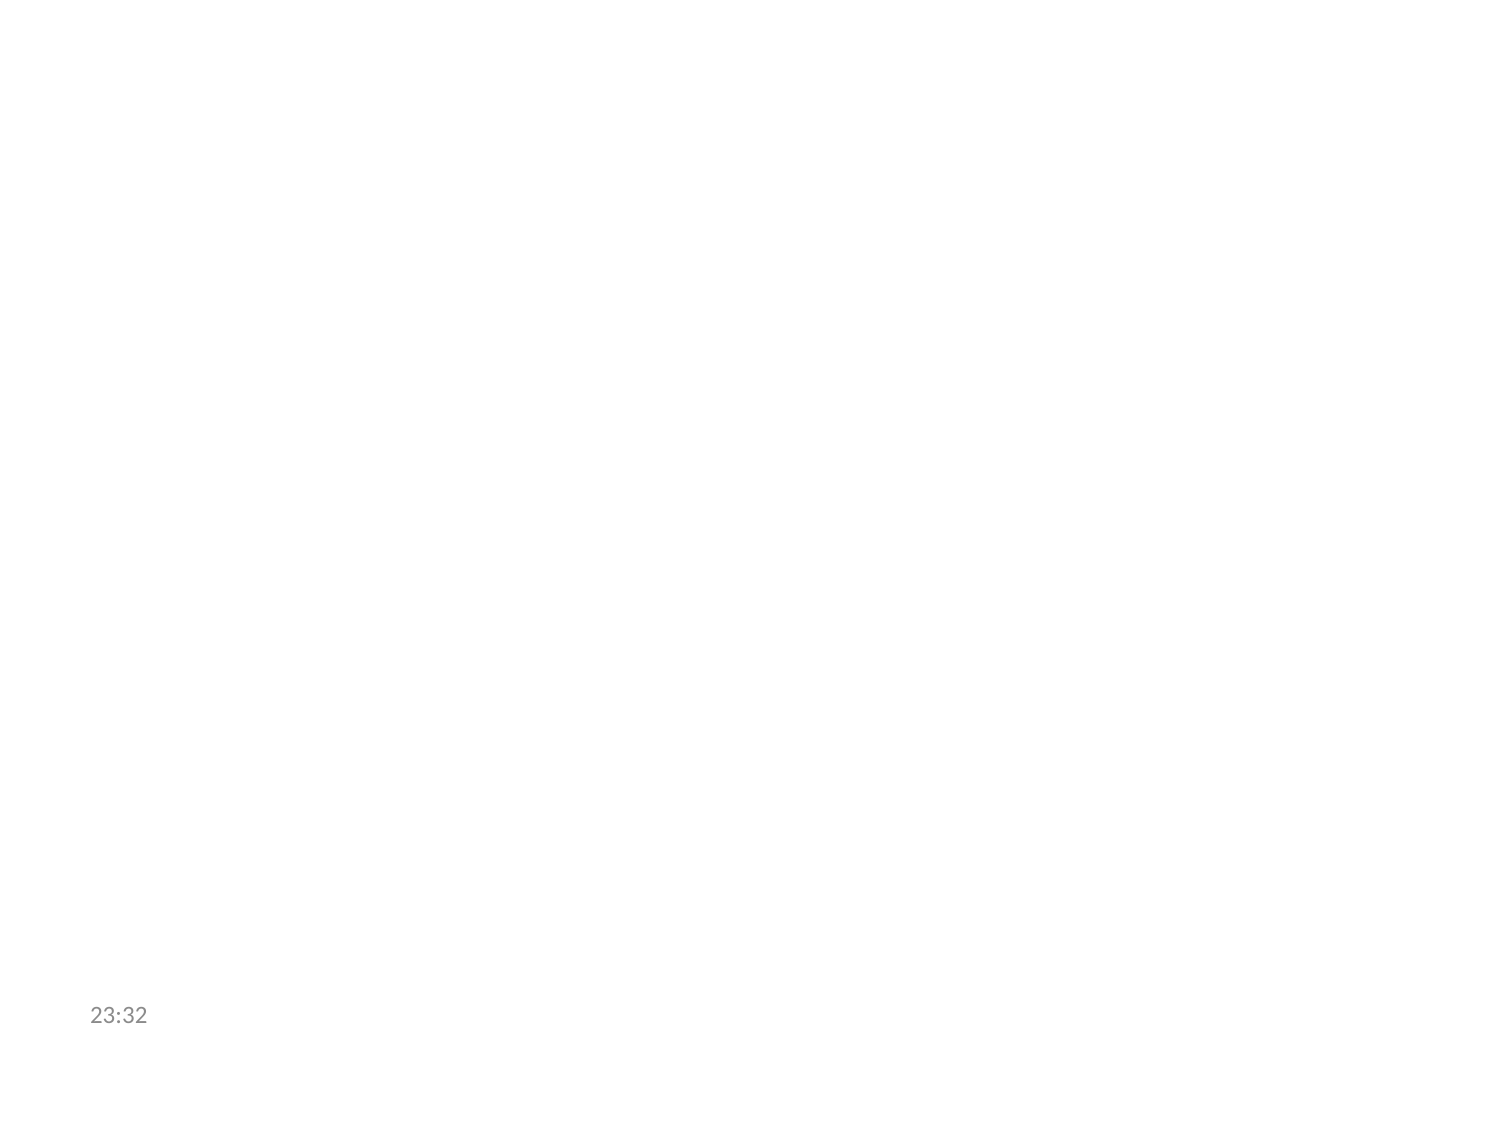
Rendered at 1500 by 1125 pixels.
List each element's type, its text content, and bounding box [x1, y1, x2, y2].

text_box 15:35 [75, 983, 425, 1044]
